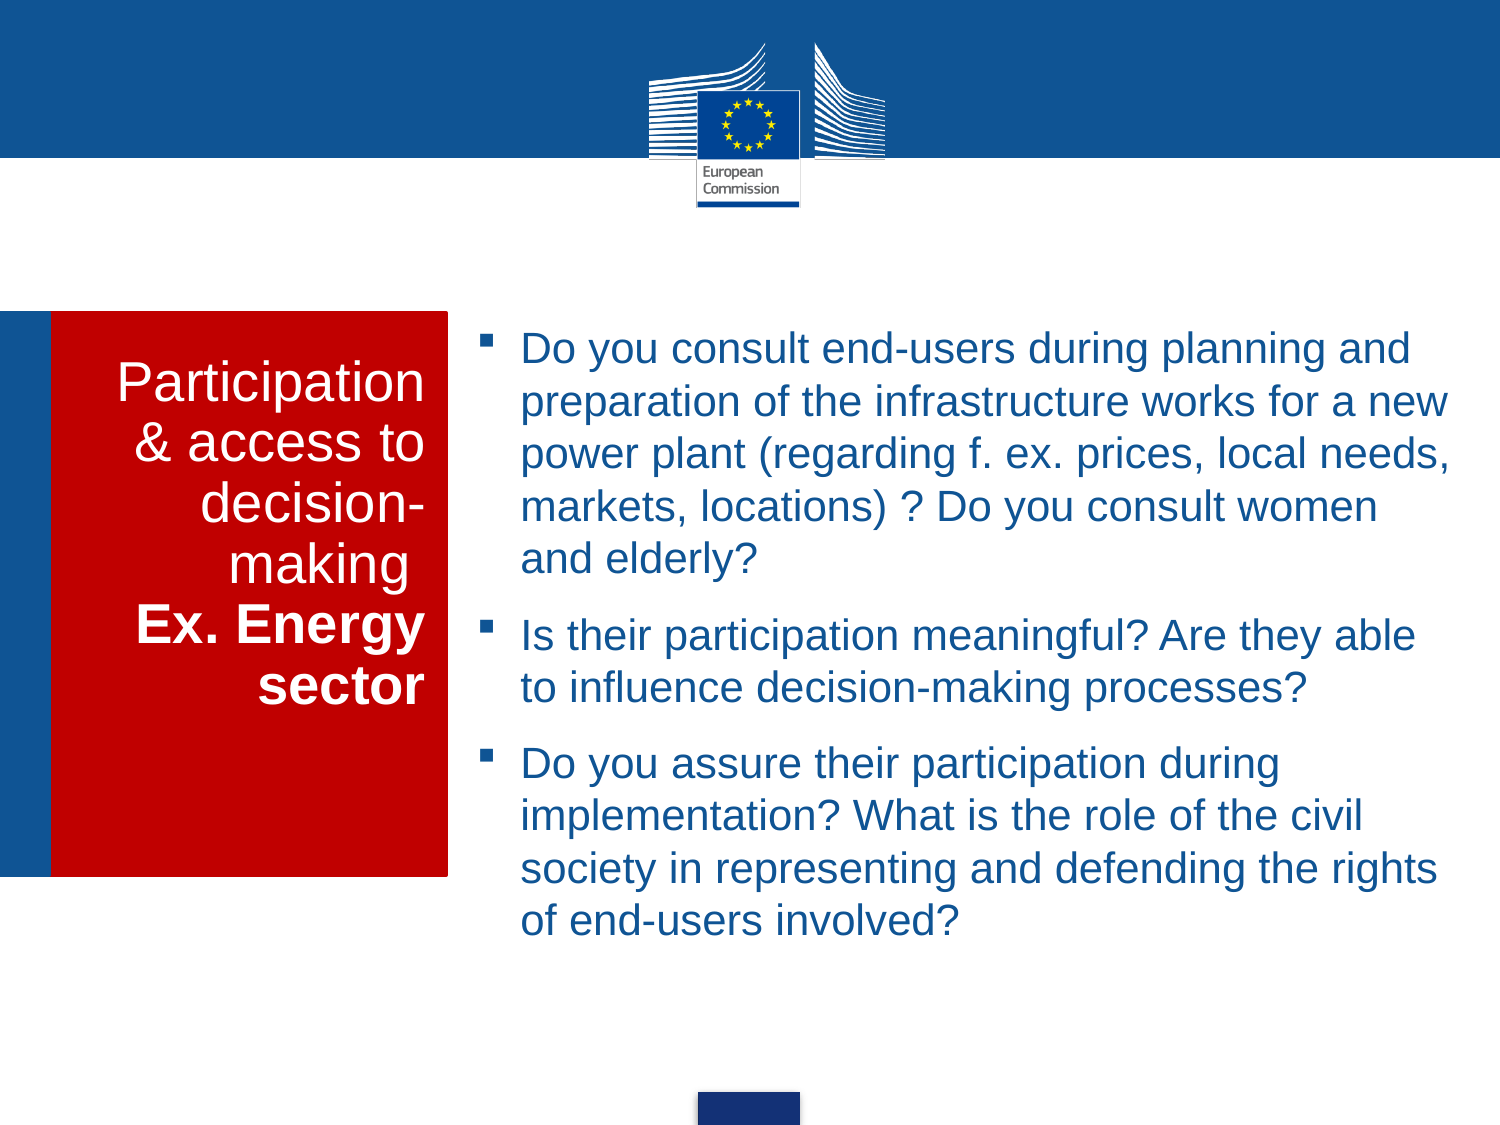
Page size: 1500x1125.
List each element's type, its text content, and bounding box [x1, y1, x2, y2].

text_box [51, 311, 448, 877]
picture [649, 42, 885, 208]
text_box Do you consult end-users during planning and preparation of the infrastructure works for a new power plant (regarding f. ex. prices, local needs, markets, locations) ? Do you consult women and elderly? Is their participation meaningful? Are they able to influence decision-making processes? Do you assure their participation during implementation? What is the role of the civil society in representing and defending the rights of end-users involved? [461, 312, 1475, 952]
text_box Participation & access to decision-making Ex. Energy sector [65, 352, 426, 861]
text_box [0, 311, 51, 877]
